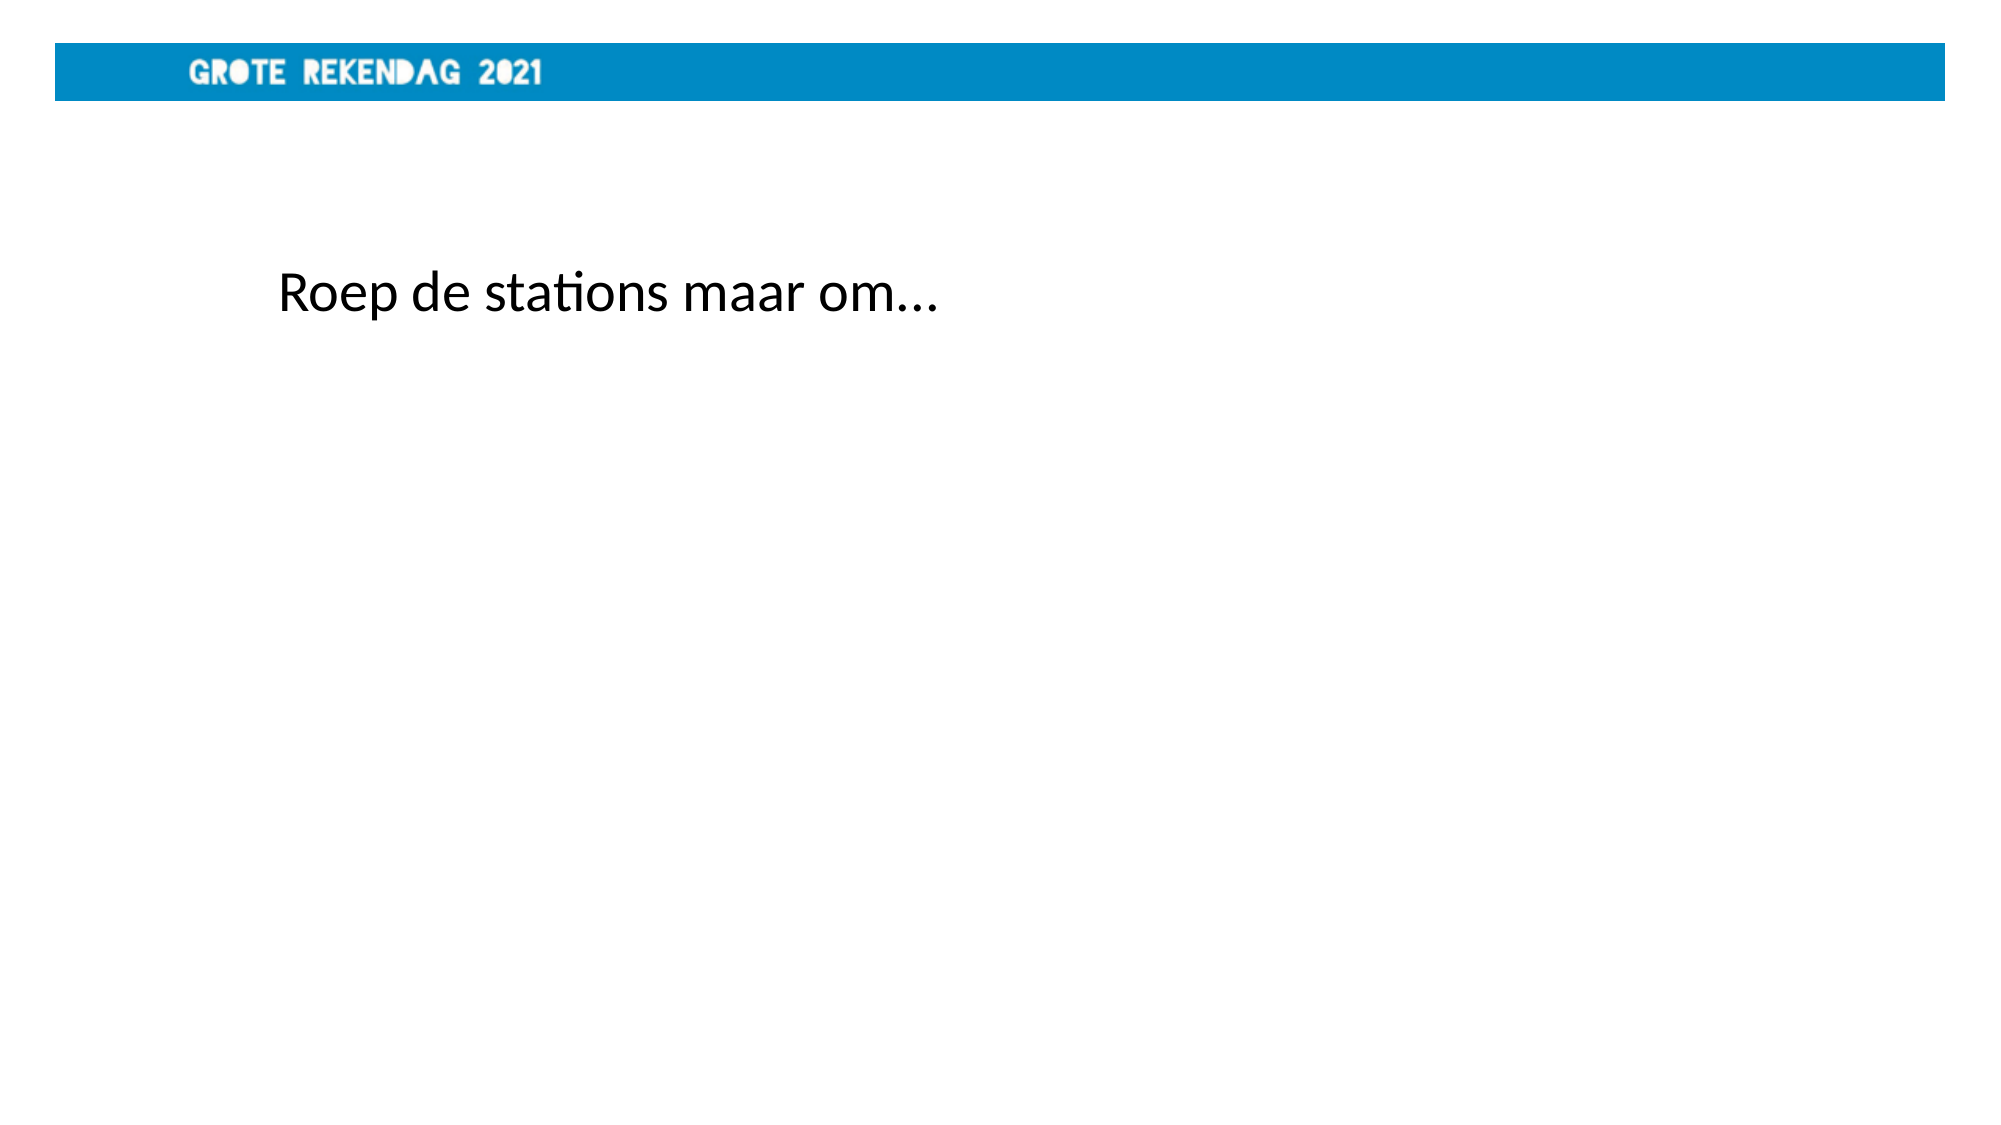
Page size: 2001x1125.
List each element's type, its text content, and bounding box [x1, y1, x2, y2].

picture [415, 59, 439, 84]
picture [251, 58, 286, 84]
picture [212, 59, 249, 84]
picture [479, 59, 541, 84]
text_box Roep de stations maar om... [263, 245, 956, 331]
picture [190, 59, 209, 84]
picture [340, 59, 414, 84]
picture [440, 59, 460, 84]
picture [304, 59, 337, 84]
